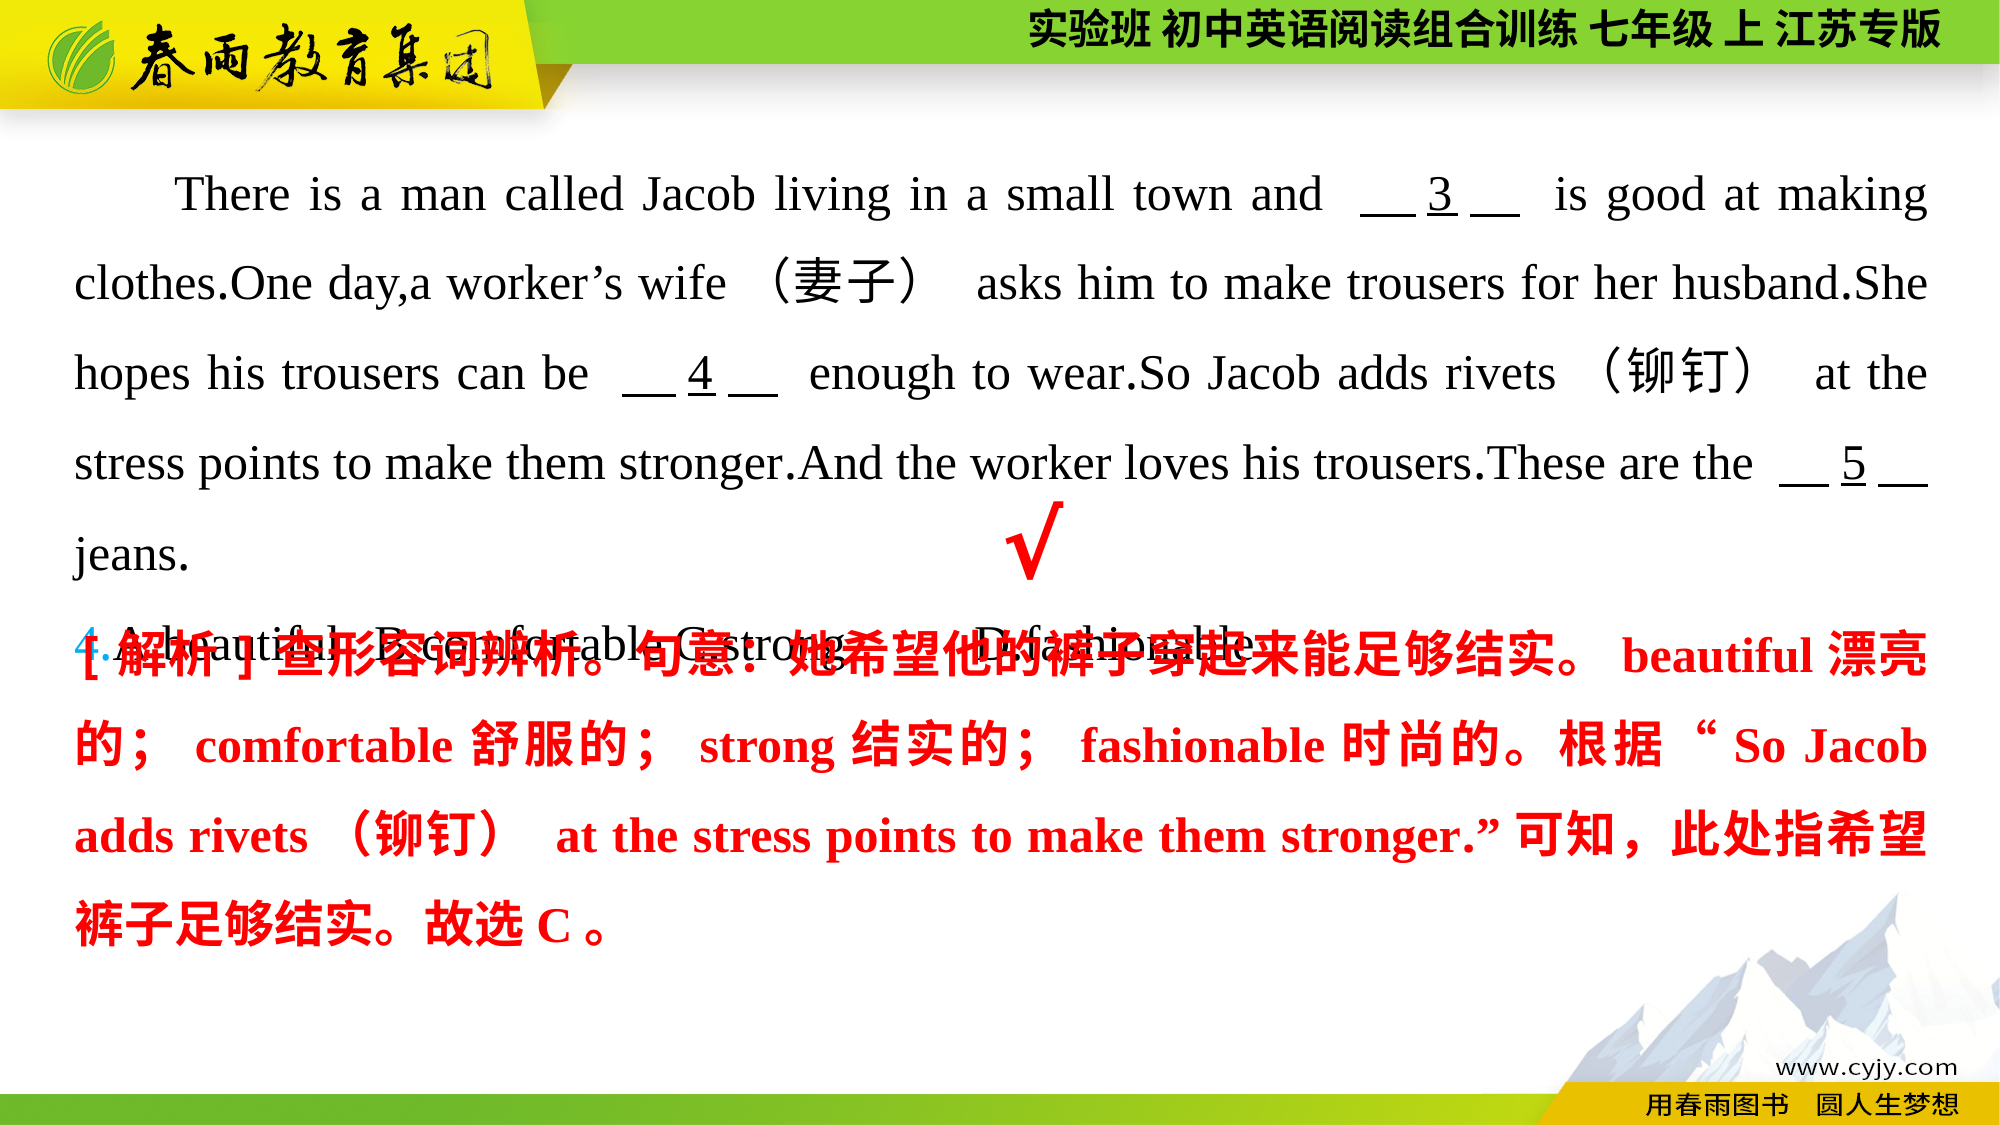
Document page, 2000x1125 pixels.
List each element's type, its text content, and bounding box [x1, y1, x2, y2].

text_box [解析]查形容词辨析。句意：她希望他的裤子穿起来能足够结实。beautiful漂亮的；comfortable舒服的；strong结实的；fashionable时尚的。根据“So Jacob adds rivets（铆钉） at the stress points to make them stronger.”可知，此处指希望裤子足够结实。故选C。 [59, 585, 1944, 961]
list There is a man called Jacob living in a small town and 3 is good at making clothes.One day,a worker’s wife（妻子） asks him to make trousers for her husband.She hopes his trousers can be 4 enough to wear.So Jacob adds rivets（铆钉） at the stress points to make them stronger.And the worker loves his trousers.These are the 5 jeans. 4.A.beautiful B.comfortable C.strong D.fashionable [59, 122, 1944, 585]
picture [0, 0, 2000, 1125]
